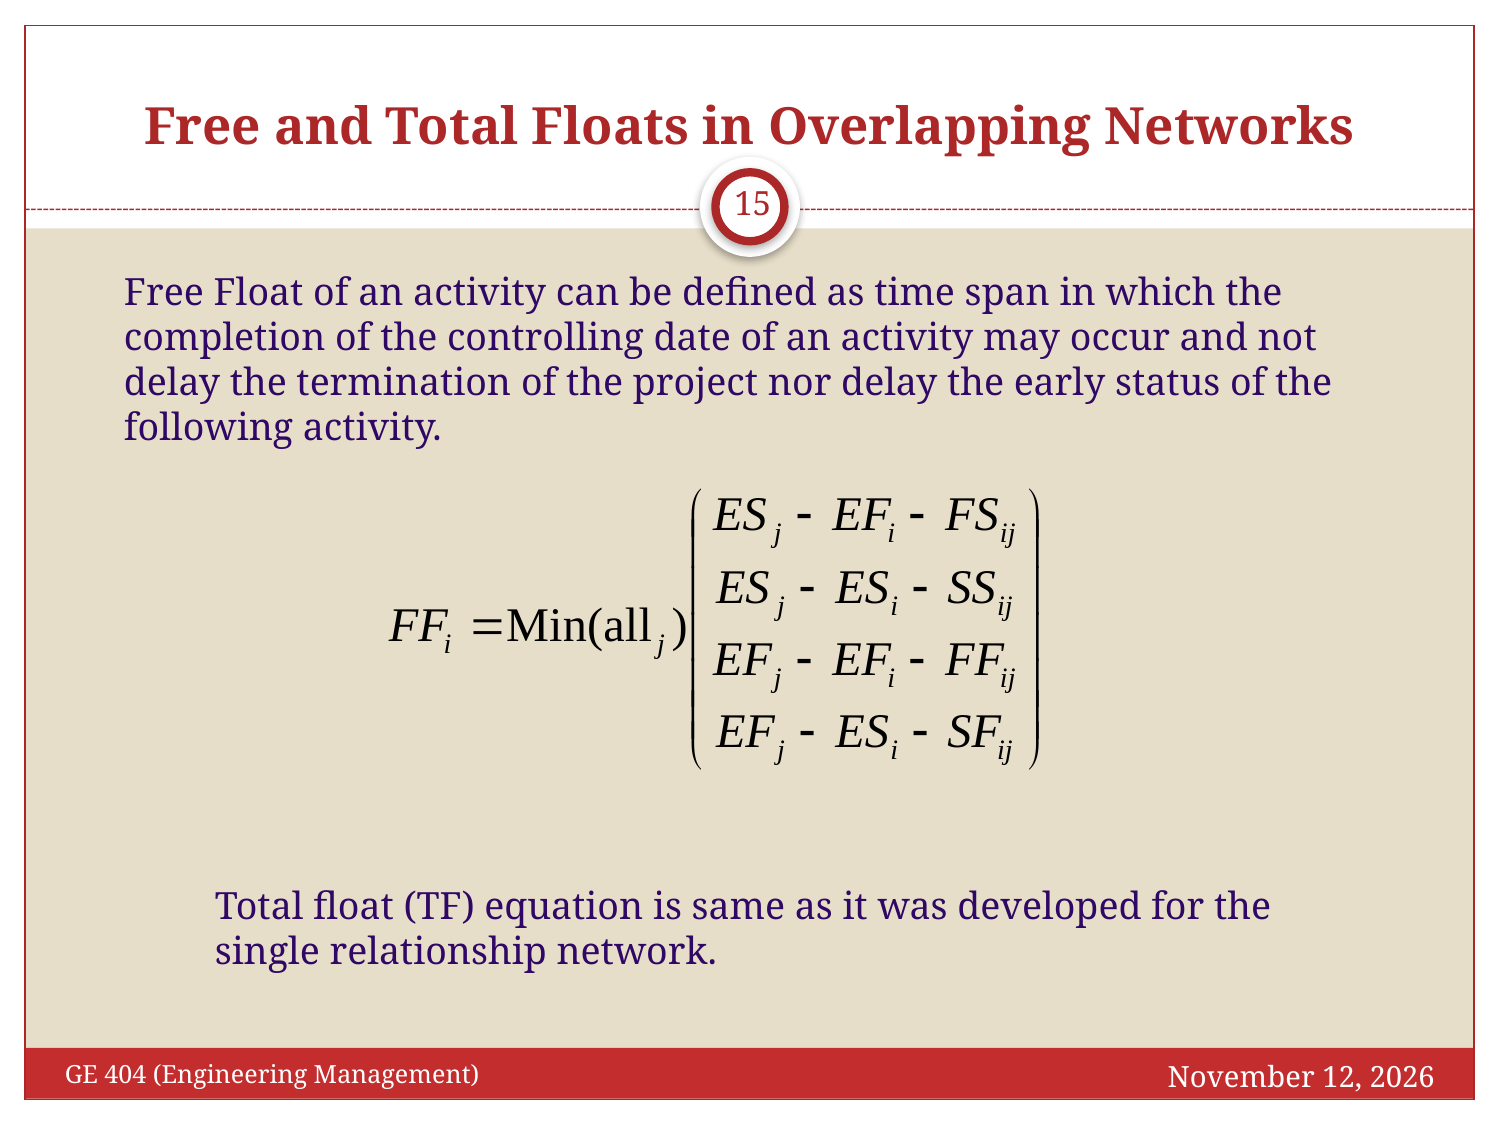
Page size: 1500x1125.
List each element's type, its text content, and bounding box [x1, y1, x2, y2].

title Free and Total Floats in Overlapping Networks [49, 37, 1450, 162]
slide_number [950, 1050, 1450, 1111]
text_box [379, 480, 1052, 779]
footer GE 404 (Engineering Management) [50, 1051, 638, 1112]
text_box Total float (TF) equation is same as it was developed for the single relationship network. [199, 874, 1338, 980]
slide_number 15 [715, 168, 791, 241]
text_box Free Float of an activity can be defined as time span in which the completion of the controlling date of an activity may occur and not delay the termination of the project nor delay the early status of the following activity. [109, 260, 1397, 455]
